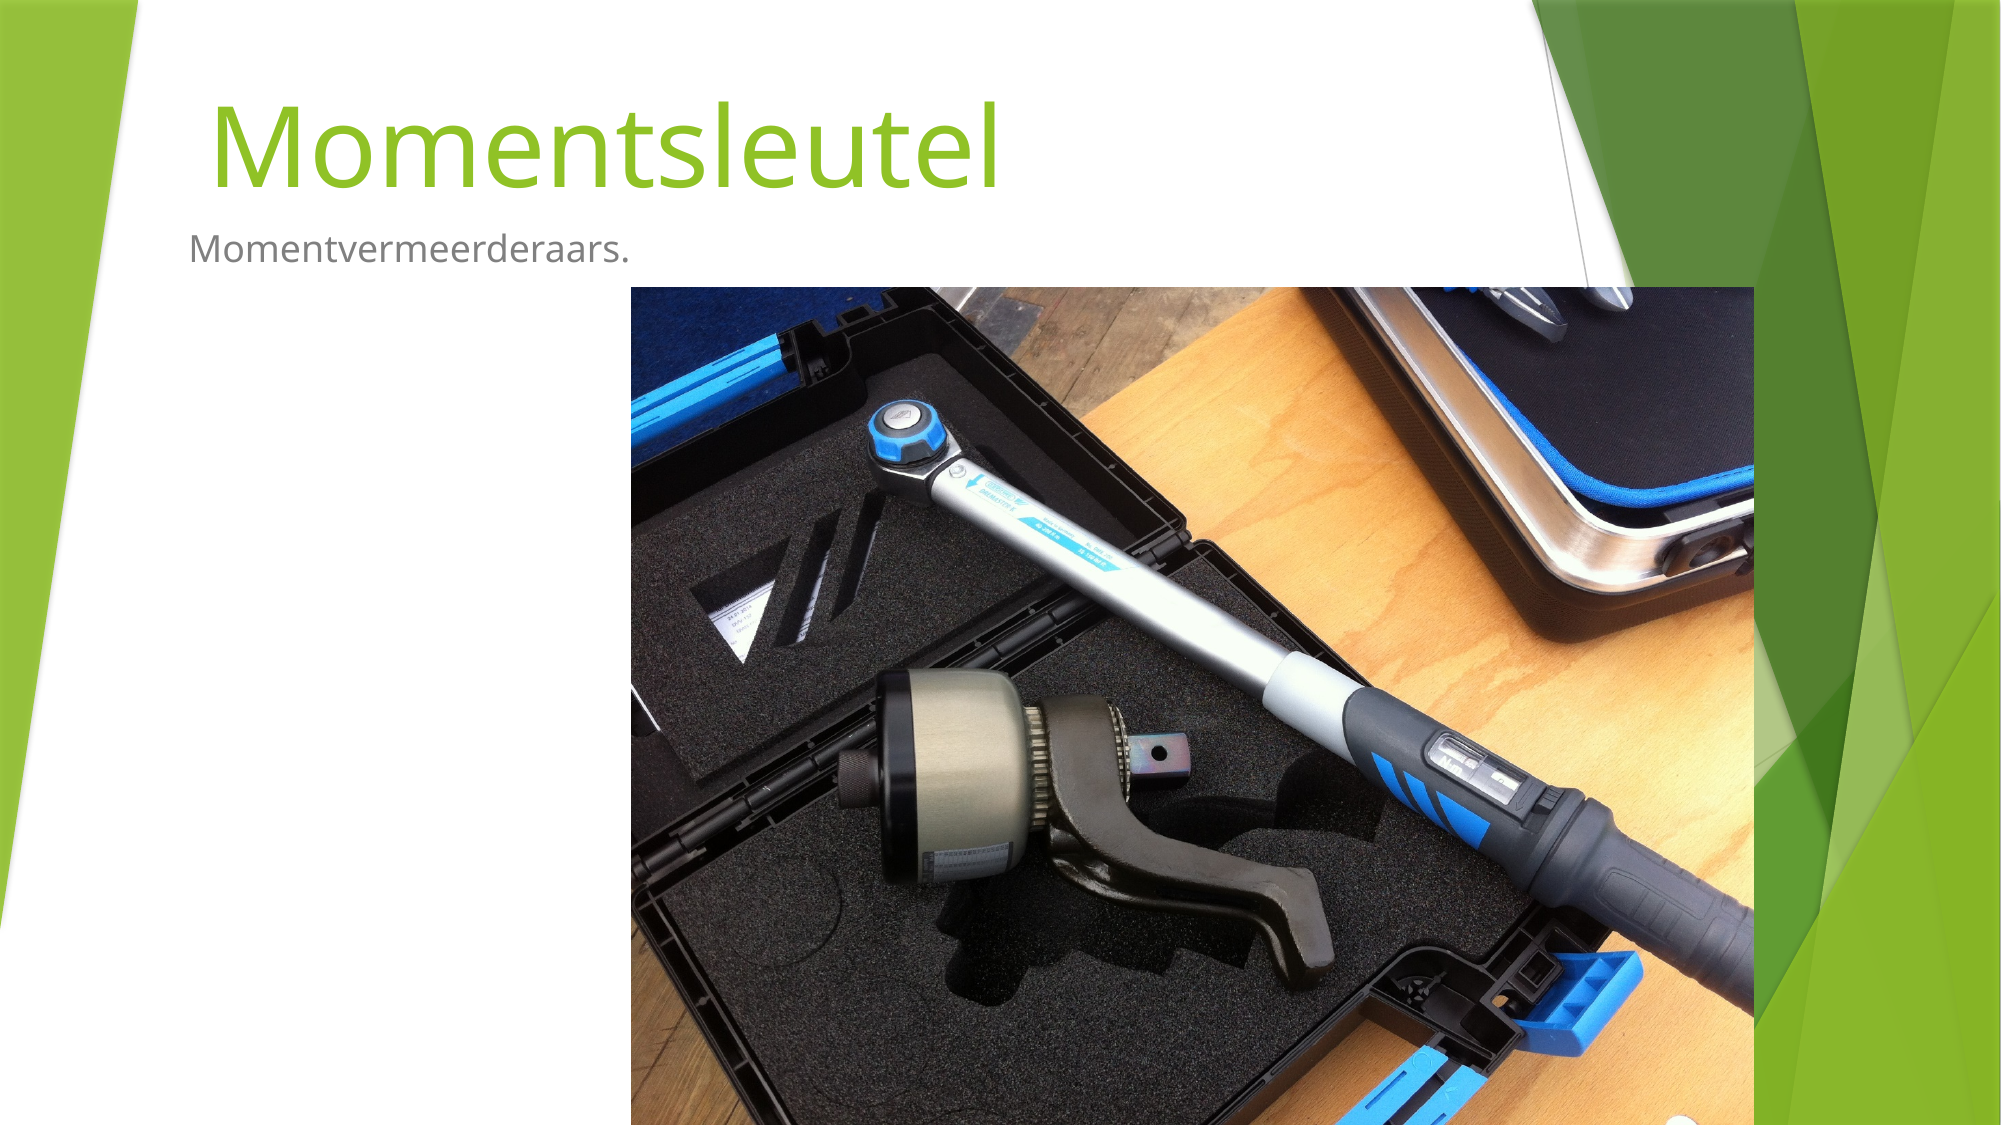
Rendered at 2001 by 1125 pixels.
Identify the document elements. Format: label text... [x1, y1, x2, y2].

subtitle Momentvermeerderaars. [173, 217, 1374, 389]
title Momentsleutel [192, 24, 1467, 218]
picture [631, 286, 1754, 1125]
